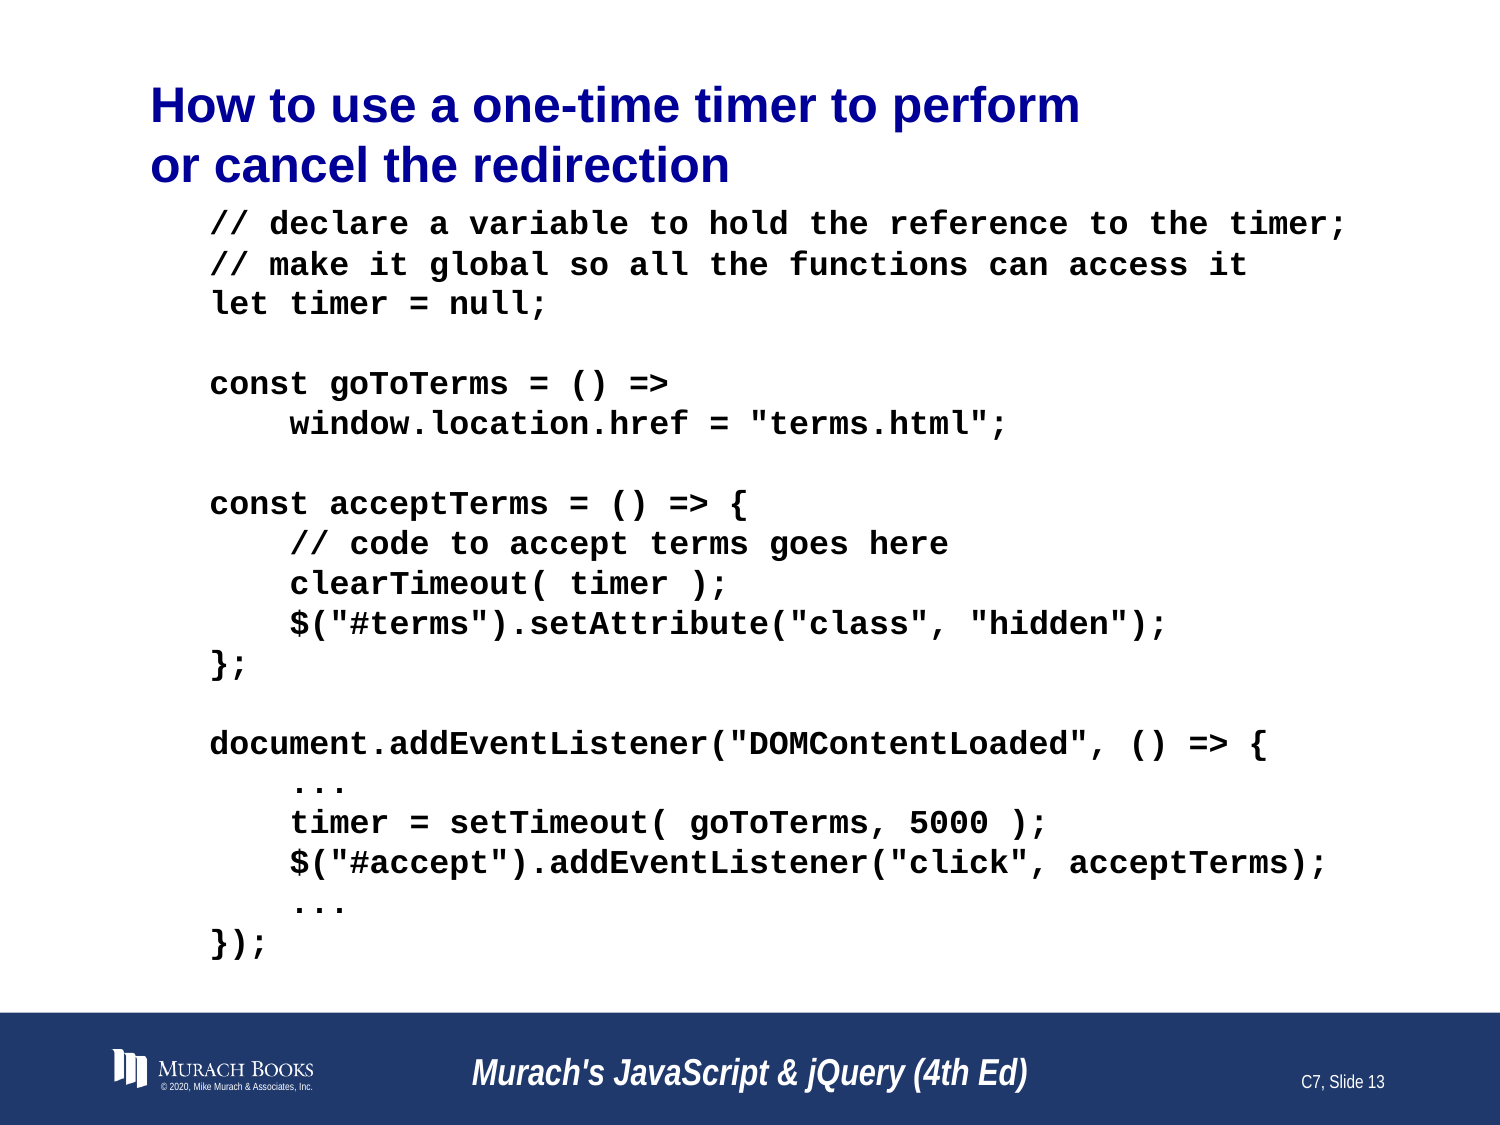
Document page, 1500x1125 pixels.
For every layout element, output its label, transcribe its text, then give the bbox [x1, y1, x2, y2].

list // declare a variable to hold the reference to the timer; // make it global so all the functions can access it let timer = null; const goToTerms = () => window.location.href = "terms.html"; const acceptTerms = () => { // code to accept terms goes here clearTimeout( timer ); $("#terms").setAttribute("class", "hidden"); }; document.addEventListener("DOMContentLoaded", () => { ... timer = setTimeout( goToTerms, 5000 ); $("#accept").addEventListener("click", acceptTerms); ... }); [137, 194, 1375, 995]
slide_number C7, Slide 13 [1087, 1025, 1400, 1100]
title How to use a one-time timer to perform or cancel the redirection [150, 72, 1350, 194]
footer © 2020, Mike Murach & Associates, Inc. [12, 1025, 463, 1100]
slide_number Murach's JavaScript & jQuery (4th Ed) [463, 1025, 1050, 1100]
